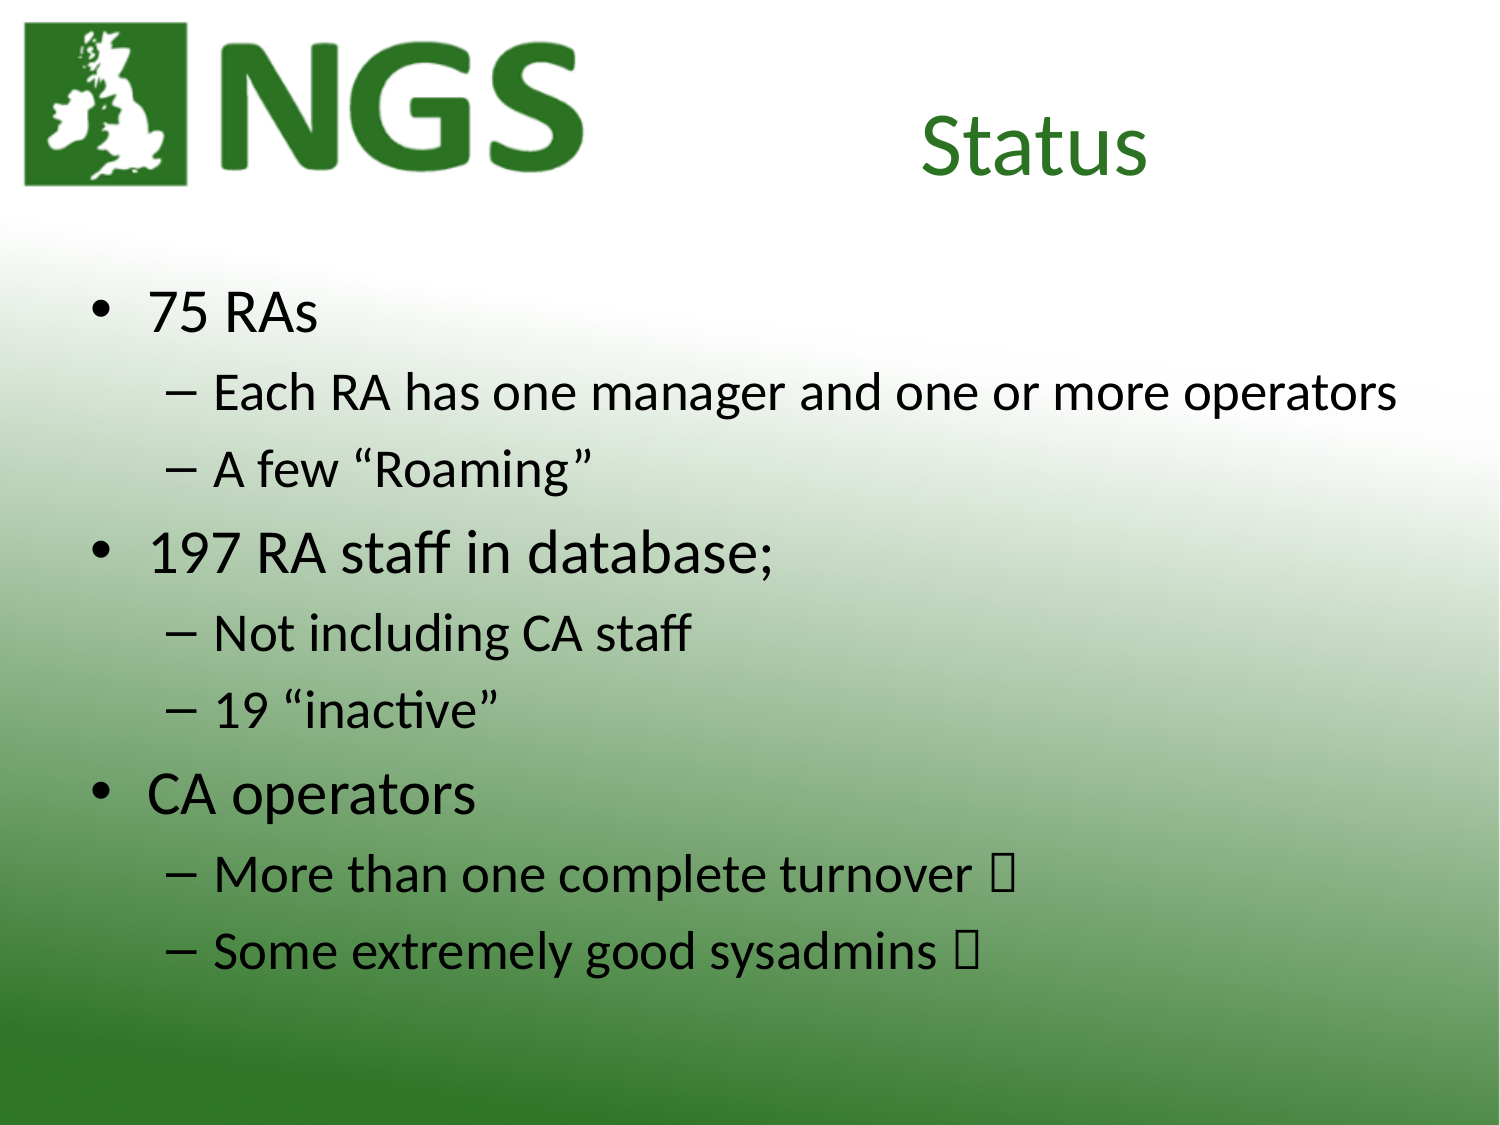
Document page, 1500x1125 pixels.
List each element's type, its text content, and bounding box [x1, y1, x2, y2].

list 75 RAs Each RA has one manager and one or more operators A few “Roaming” 197 RA staff in database; Not including CA staff 19 “inactive” CA operators More than one complete turnover  Some extremely good sysadmins  [75, 262, 1425, 1005]
title Status [644, 45, 1425, 233]
picture [0, 0, 1500, 1125]
